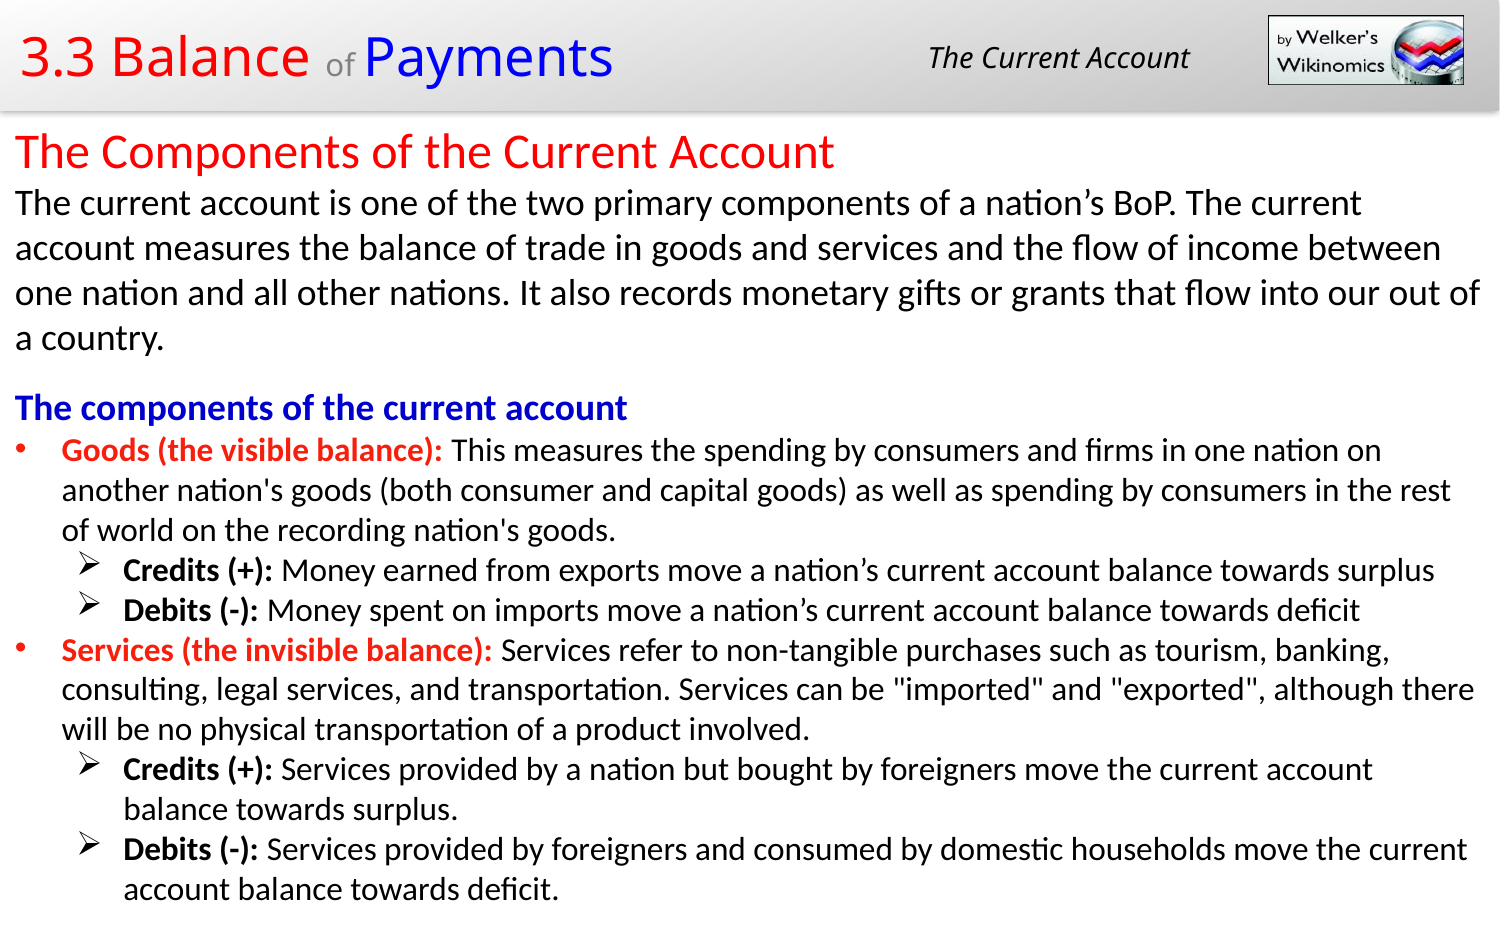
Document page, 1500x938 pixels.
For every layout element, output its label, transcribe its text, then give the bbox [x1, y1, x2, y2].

text_box The Components of the Current Account The current account is one of the two primary components of a nation’s BoP. The current account measures the balance of trade in goods and services and the flow of income between one nation and all other nations. It also records monetary gifts or grants that flow into our out of a country. The components of the current account Goods (the visible balance): This measures the spending by consumers and firms in one nation on another nation's goods (both consumer and capital goods) as well as spending by consumers in the rest of world on the recording nation's goods. Credits (+): Money earned from exports move a nation’s current account balance towards surplus Debits (-): Money spent on imports move a nation’s current account balance towards deficit Services (the invisible balance): Services refer to non-tangible purchases such as tourism, banking, consulting, legal services, and transportation. Services can be "imported" and "exported", although there will be no physical transportation of a product involved. Credits (+): Services provided by a nation but bought by foreigners move the current account balance towards surplus. Debits (-): Services provided by foreigners and consumed by domestic households move the current account balance towards deficit. [0, 110, 1500, 915]
text_box The Current Account [862, 33, 1256, 81]
picture [1268, 15, 1464, 85]
